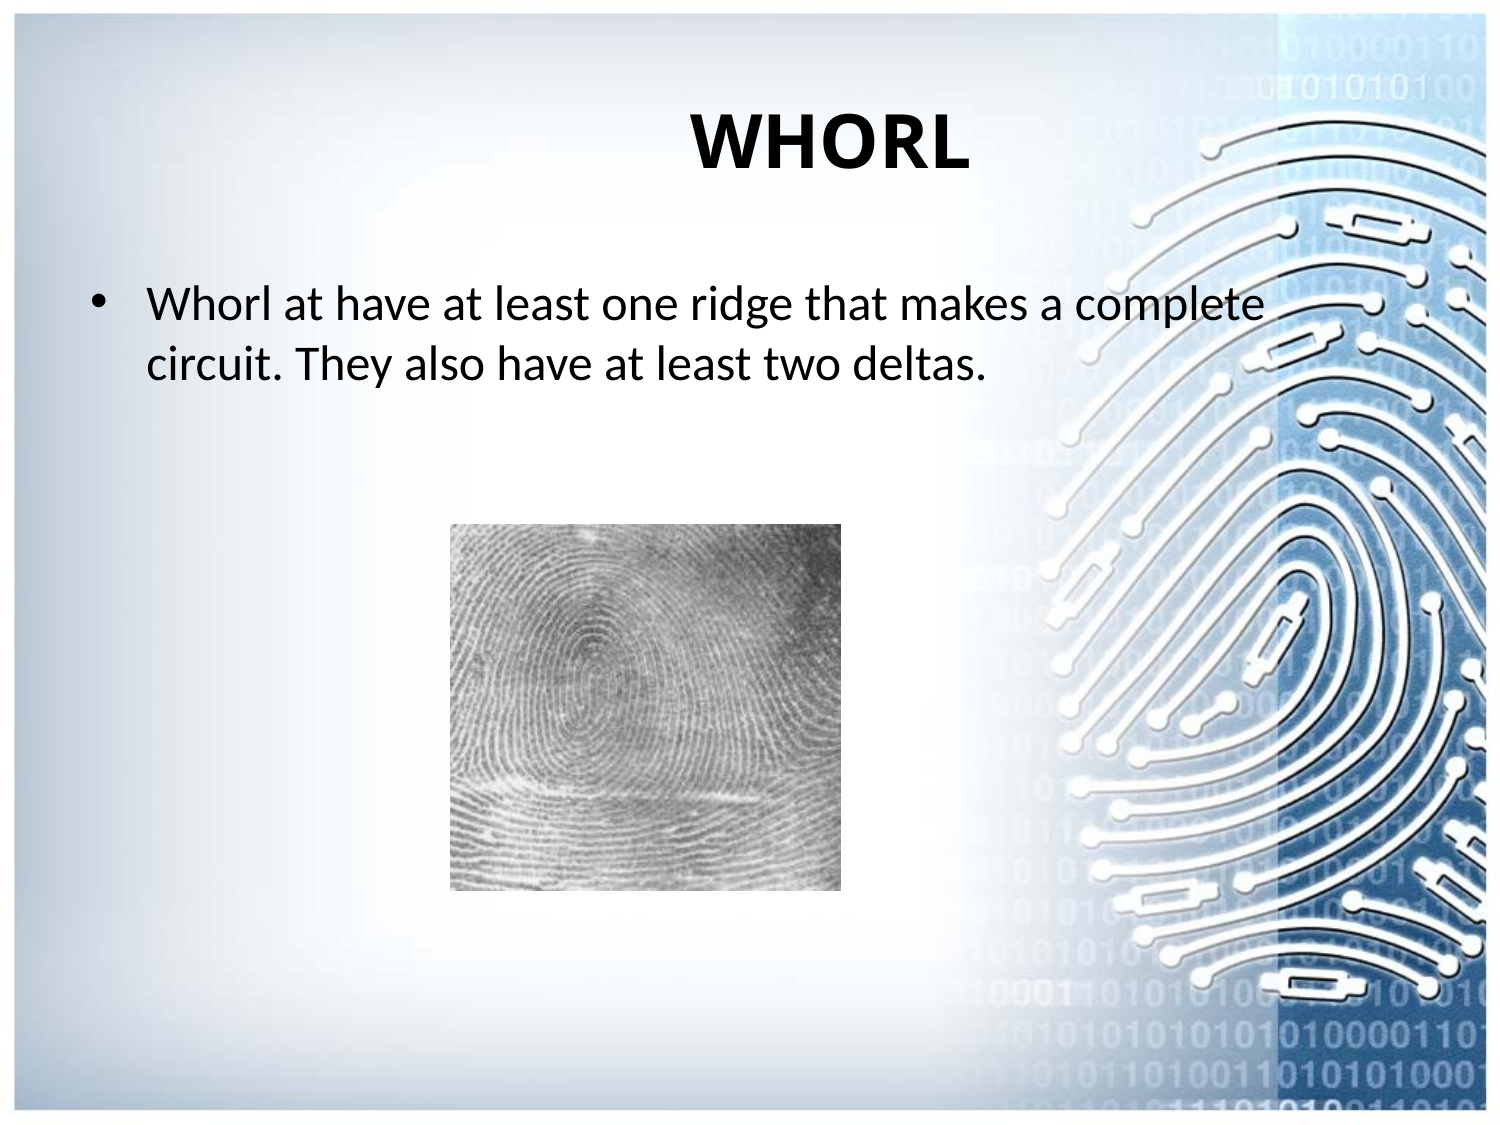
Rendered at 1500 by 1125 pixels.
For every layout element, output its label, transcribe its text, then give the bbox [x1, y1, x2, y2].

picture [0, 0, 1500, 1125]
title WHORL [74, 44, 1426, 233]
list Whorl at have at least one ridge that makes a complete circuit. They also have at least two deltas. [74, 262, 1426, 1006]
